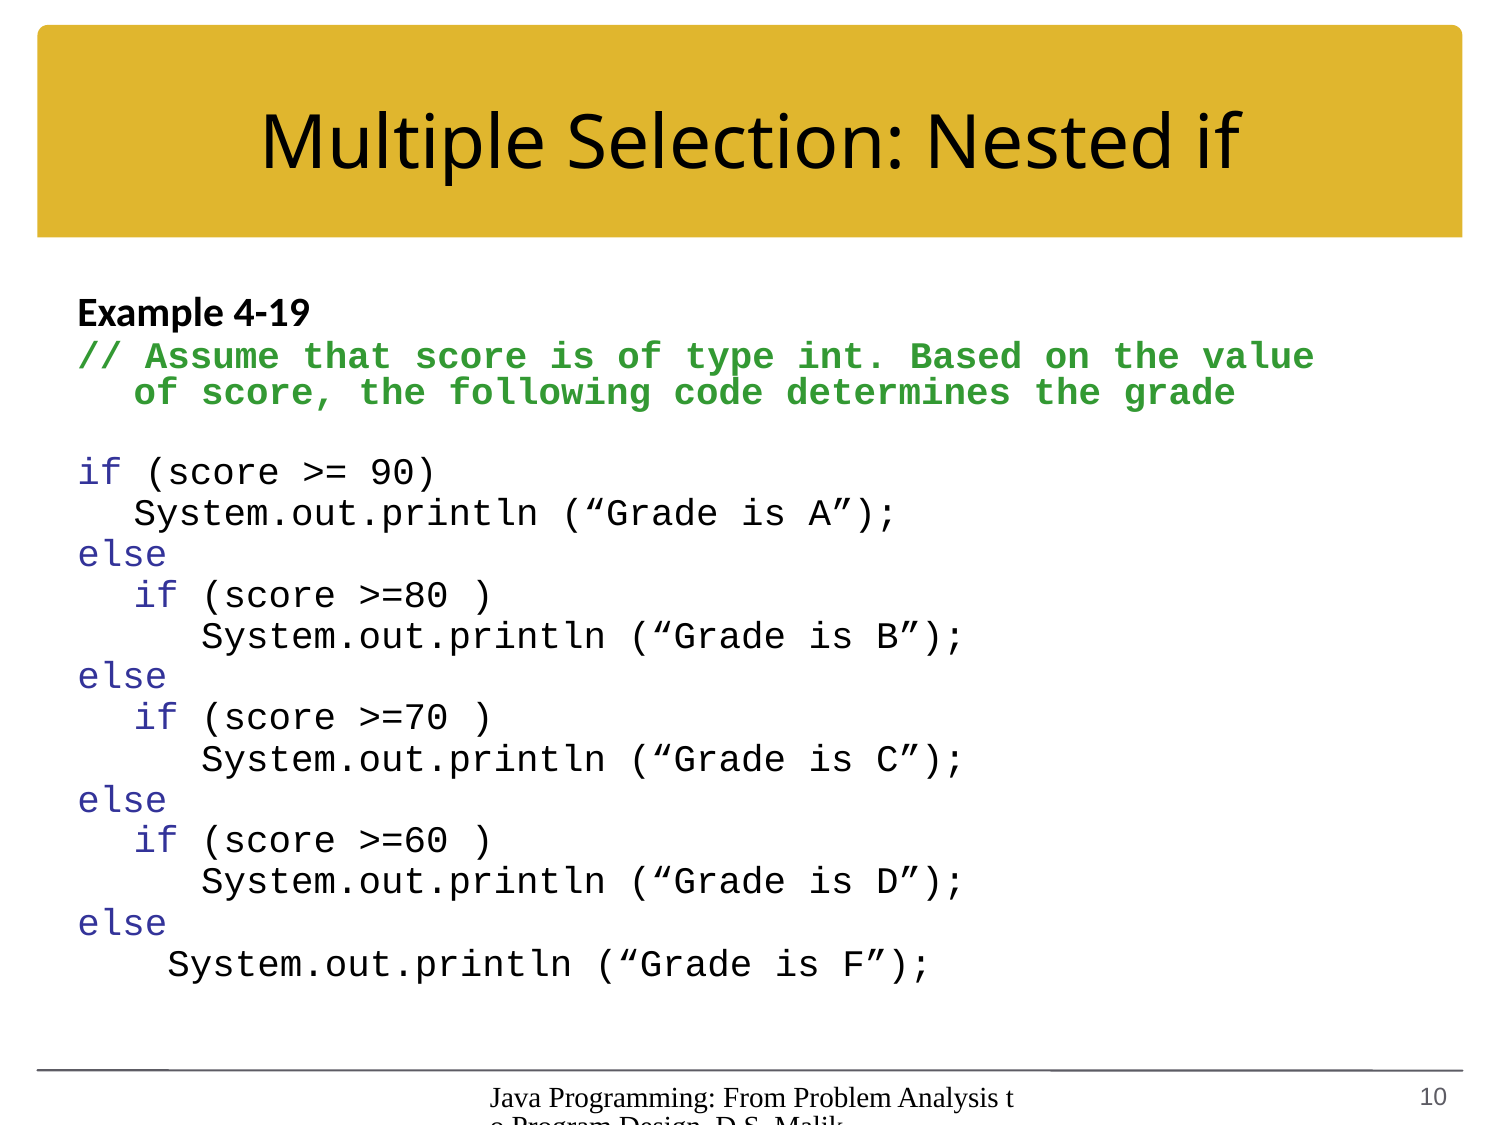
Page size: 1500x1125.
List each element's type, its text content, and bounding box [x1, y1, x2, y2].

title Multiple Selection: Nested if [49, 44, 1451, 233]
slide_number 10 [1112, 1069, 1463, 1123]
text_box Example 4-19 // Assume that score is of type int. Based on the value of score, the following code determines the grade if (score >= 90) System.out.println (“Grade is A”); else if (score >=80 ) System.out.println (“Grade is B”); else if (score >=70 ) System.out.println (“Grade is C”); else if (score >=60 ) System.out.println (“Grade is D”); else System.out.println (“Grade is F”); [62, 287, 1386, 1044]
footer Java Programming: From Problem Analysis to Program Design, D.S. Malik [474, 1069, 1038, 1123]
